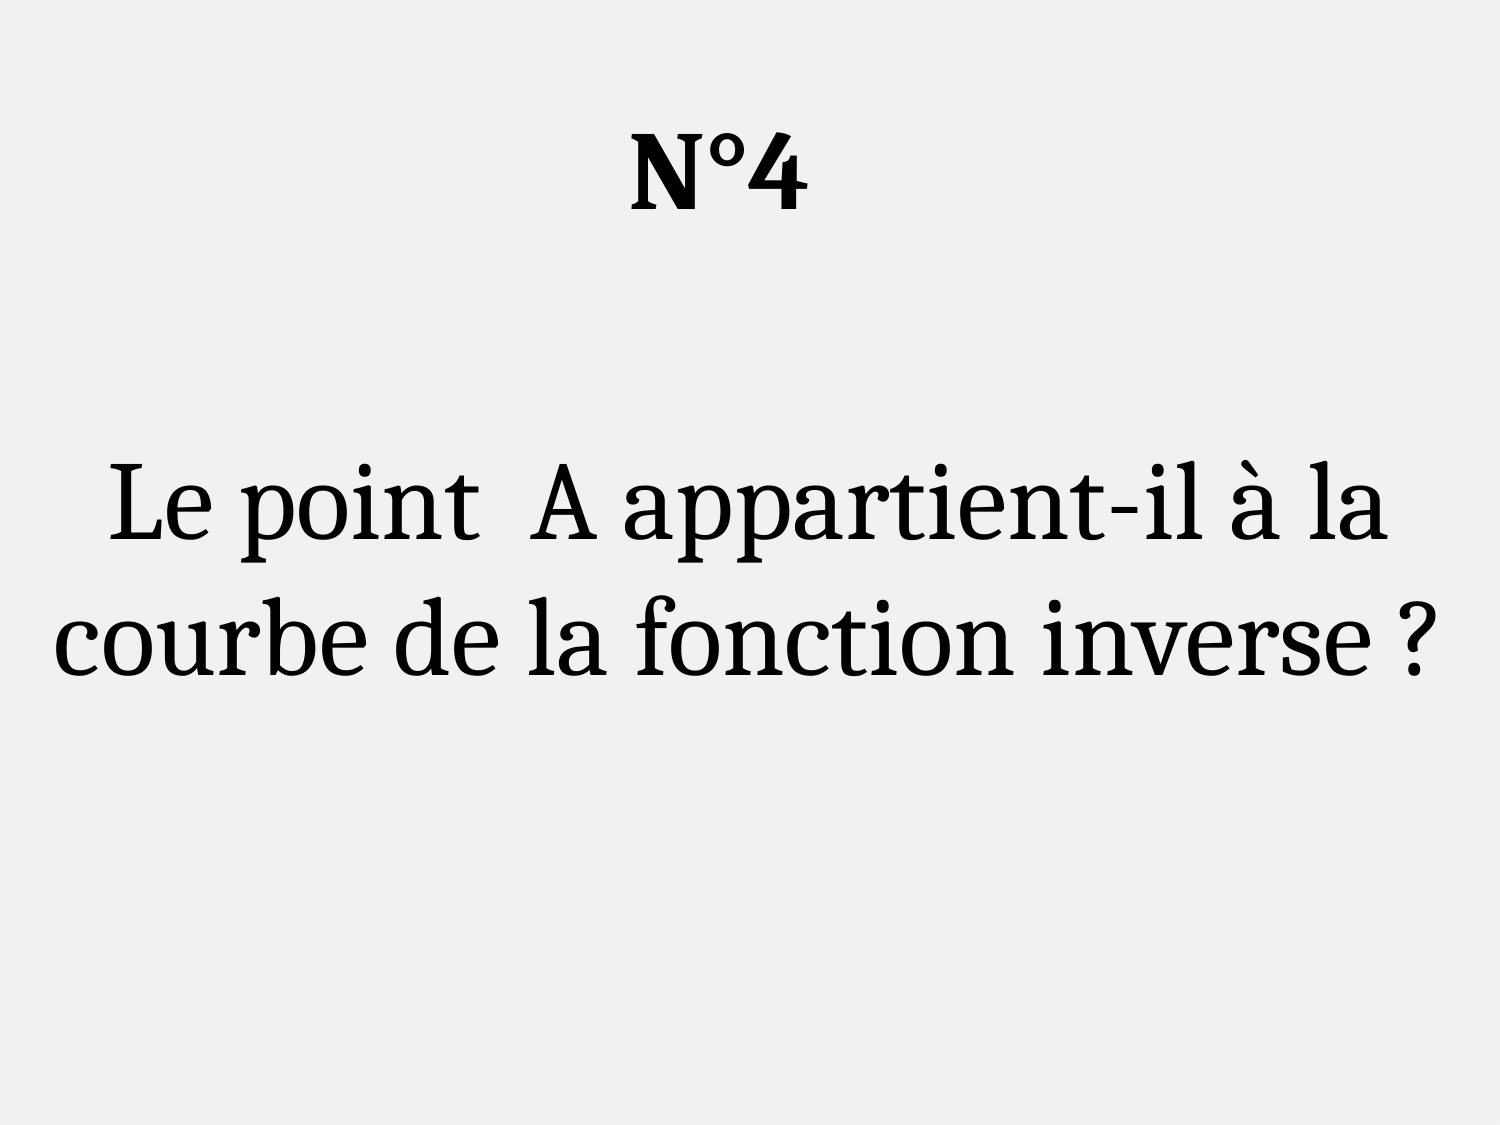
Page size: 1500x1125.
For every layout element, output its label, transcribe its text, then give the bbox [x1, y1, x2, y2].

text_box N°4 [614, 89, 826, 240]
